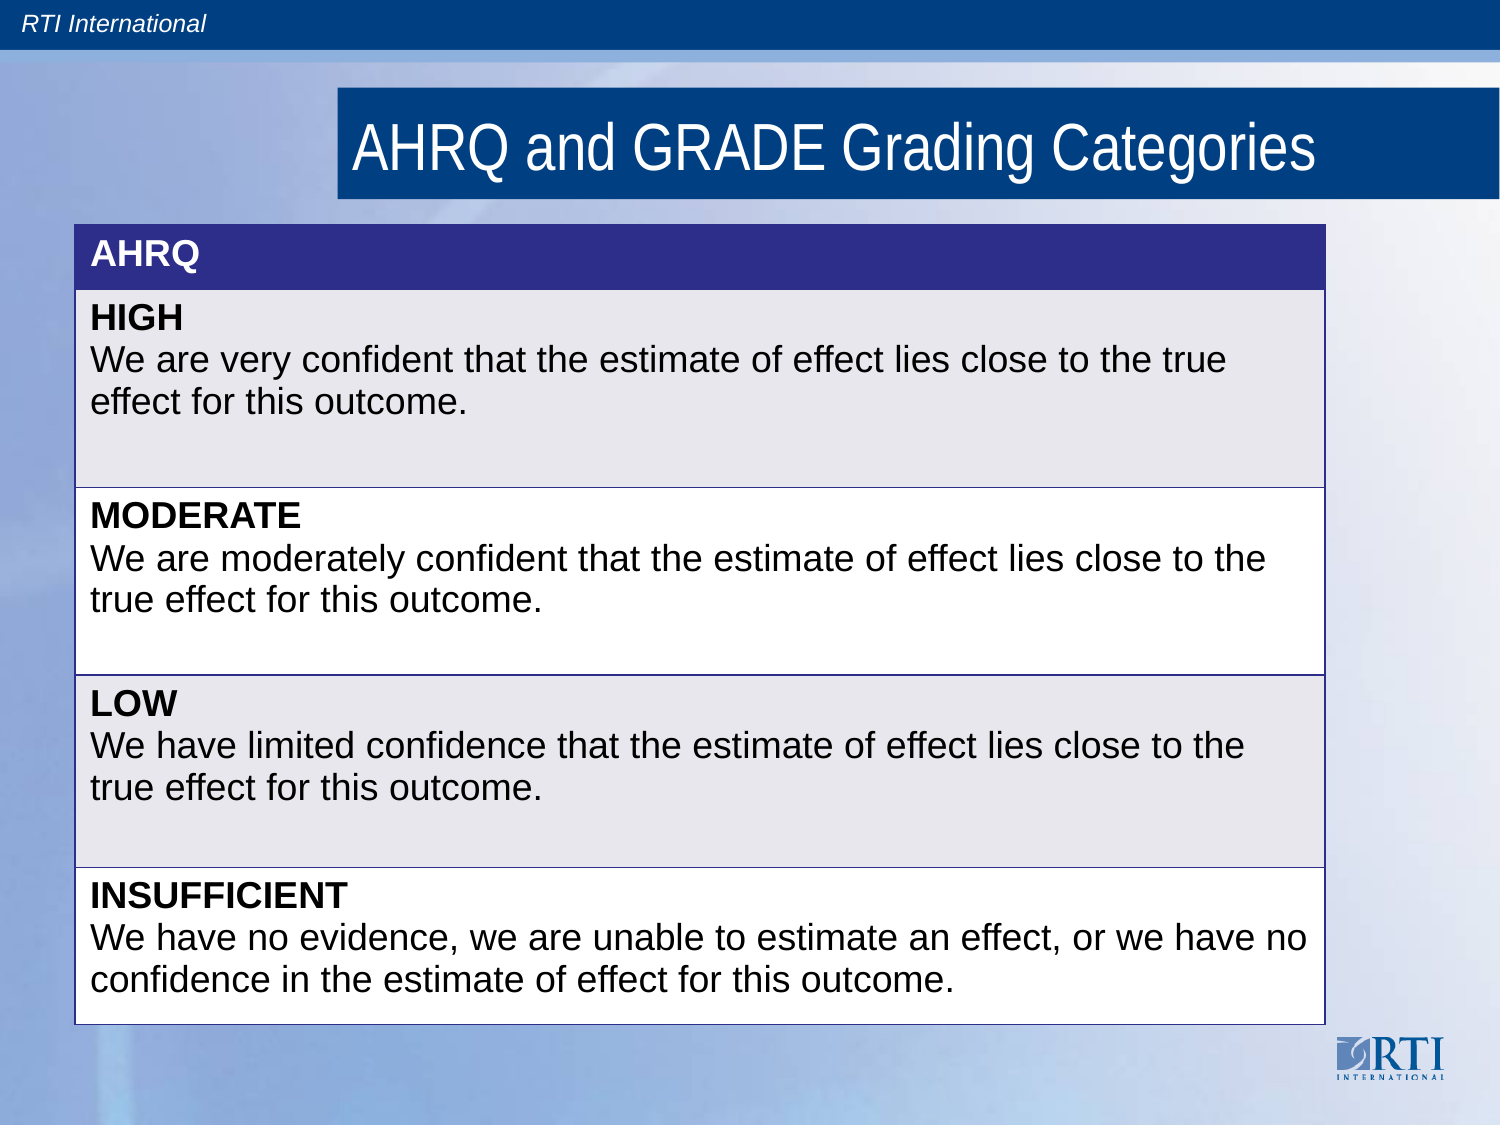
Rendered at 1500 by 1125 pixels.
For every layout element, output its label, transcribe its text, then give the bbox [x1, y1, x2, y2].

table_cell HIGH We are very confident that the estimate of effect lies close to the true effect for this outcome. [76, 290, 1324, 487]
title AHRQ and GRADE Grading Categories [337, 87, 1500, 200]
table_header AHRQ [76, 226, 1324, 288]
table_cell LOW We have limited confidence that the estimate of effect lies close to the true effect for this outcome. [76, 676, 1324, 867]
table_cell INSUFFICIENT We have no evidence, we are unable to estimate an effect, or we have no confidence in the estimate of effect for this outcome. [76, 868, 1324, 1024]
table_cell MODERATE We are moderately confident that the estimate of effect lies close to the true effect for this outcome. [76, 488, 1324, 674]
picture [0, 63, 1500, 1125]
